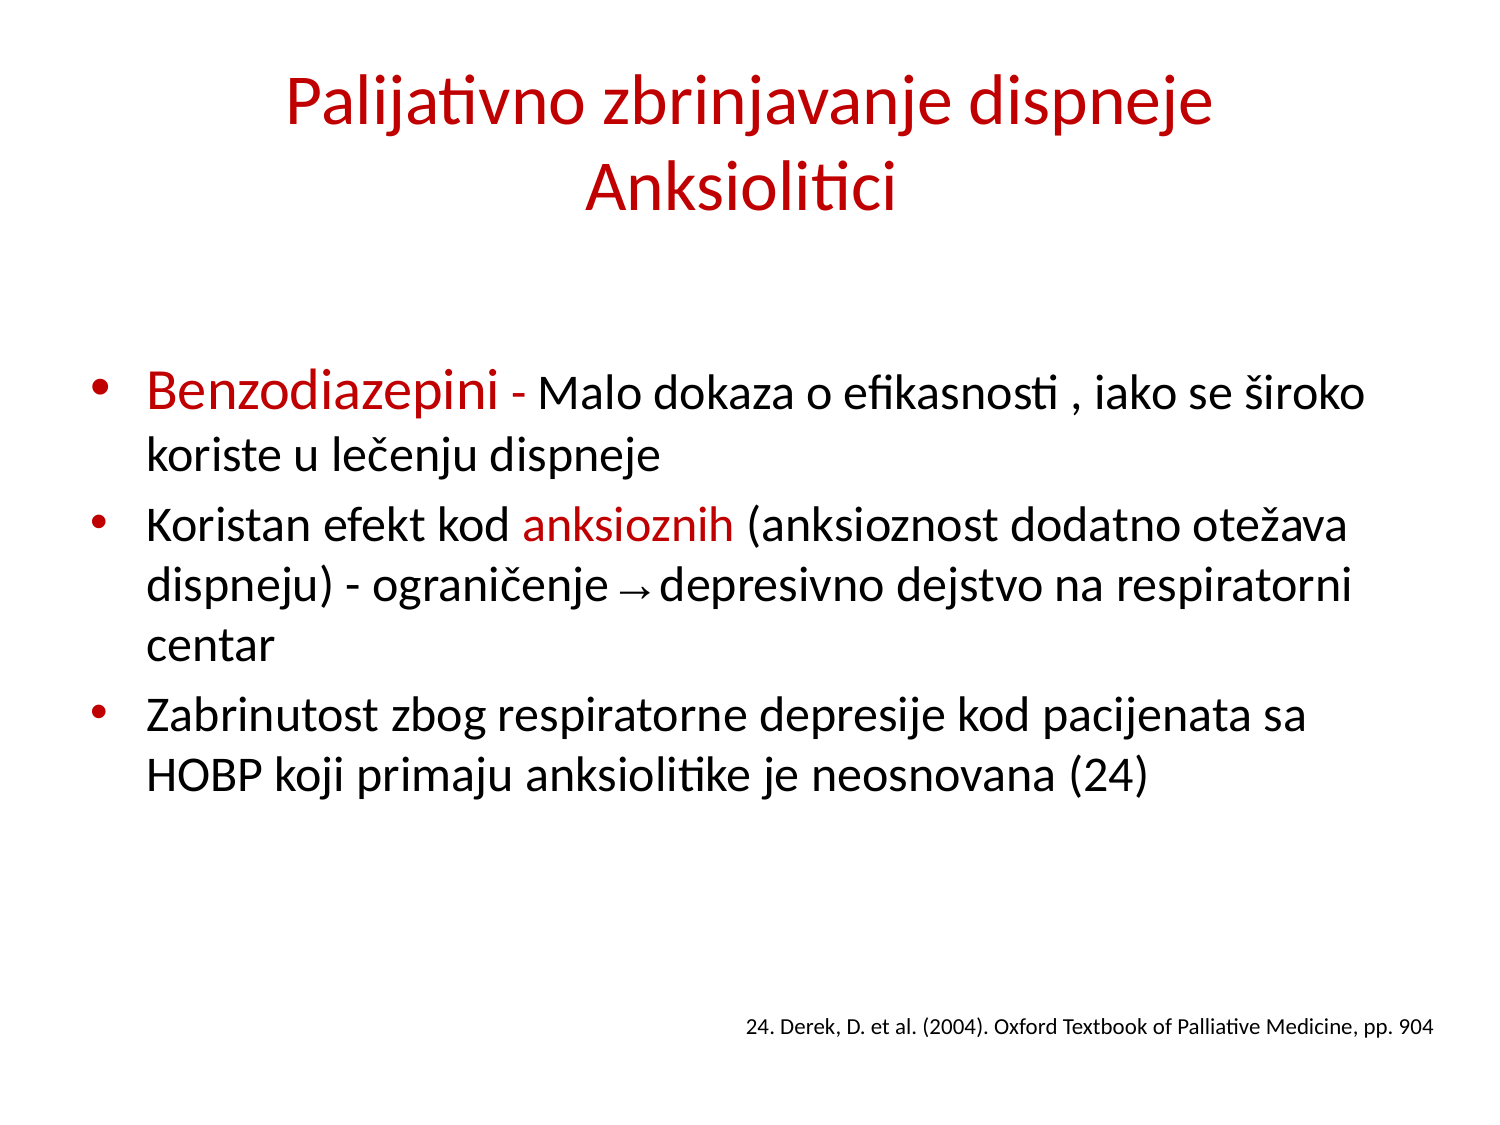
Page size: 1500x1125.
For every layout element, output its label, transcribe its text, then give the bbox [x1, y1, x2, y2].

text_box 24. Derek, D. et al. (2004). Oxford Textbook of Palliative Medicine, pp. 904 [225, 1004, 1450, 1074]
list Benzodiazepini - Malo dokaza o efikasnosti , iako se široko koriste u lečenju dispneje Koristan efekt kod anksioznih (anksioznost dodatno otežava dispneju) - ograničenje→depresivno dejstvo na respiratorni centar Zabrinutost zbog respiratorne depresije kod pacijenata sa HOBP koji primaju anksiolitike je neosnovana (24) [75, 262, 1425, 1005]
title Palijativno zbrinjavanje dispneje Anksiolitici [75, 45, 1425, 233]
